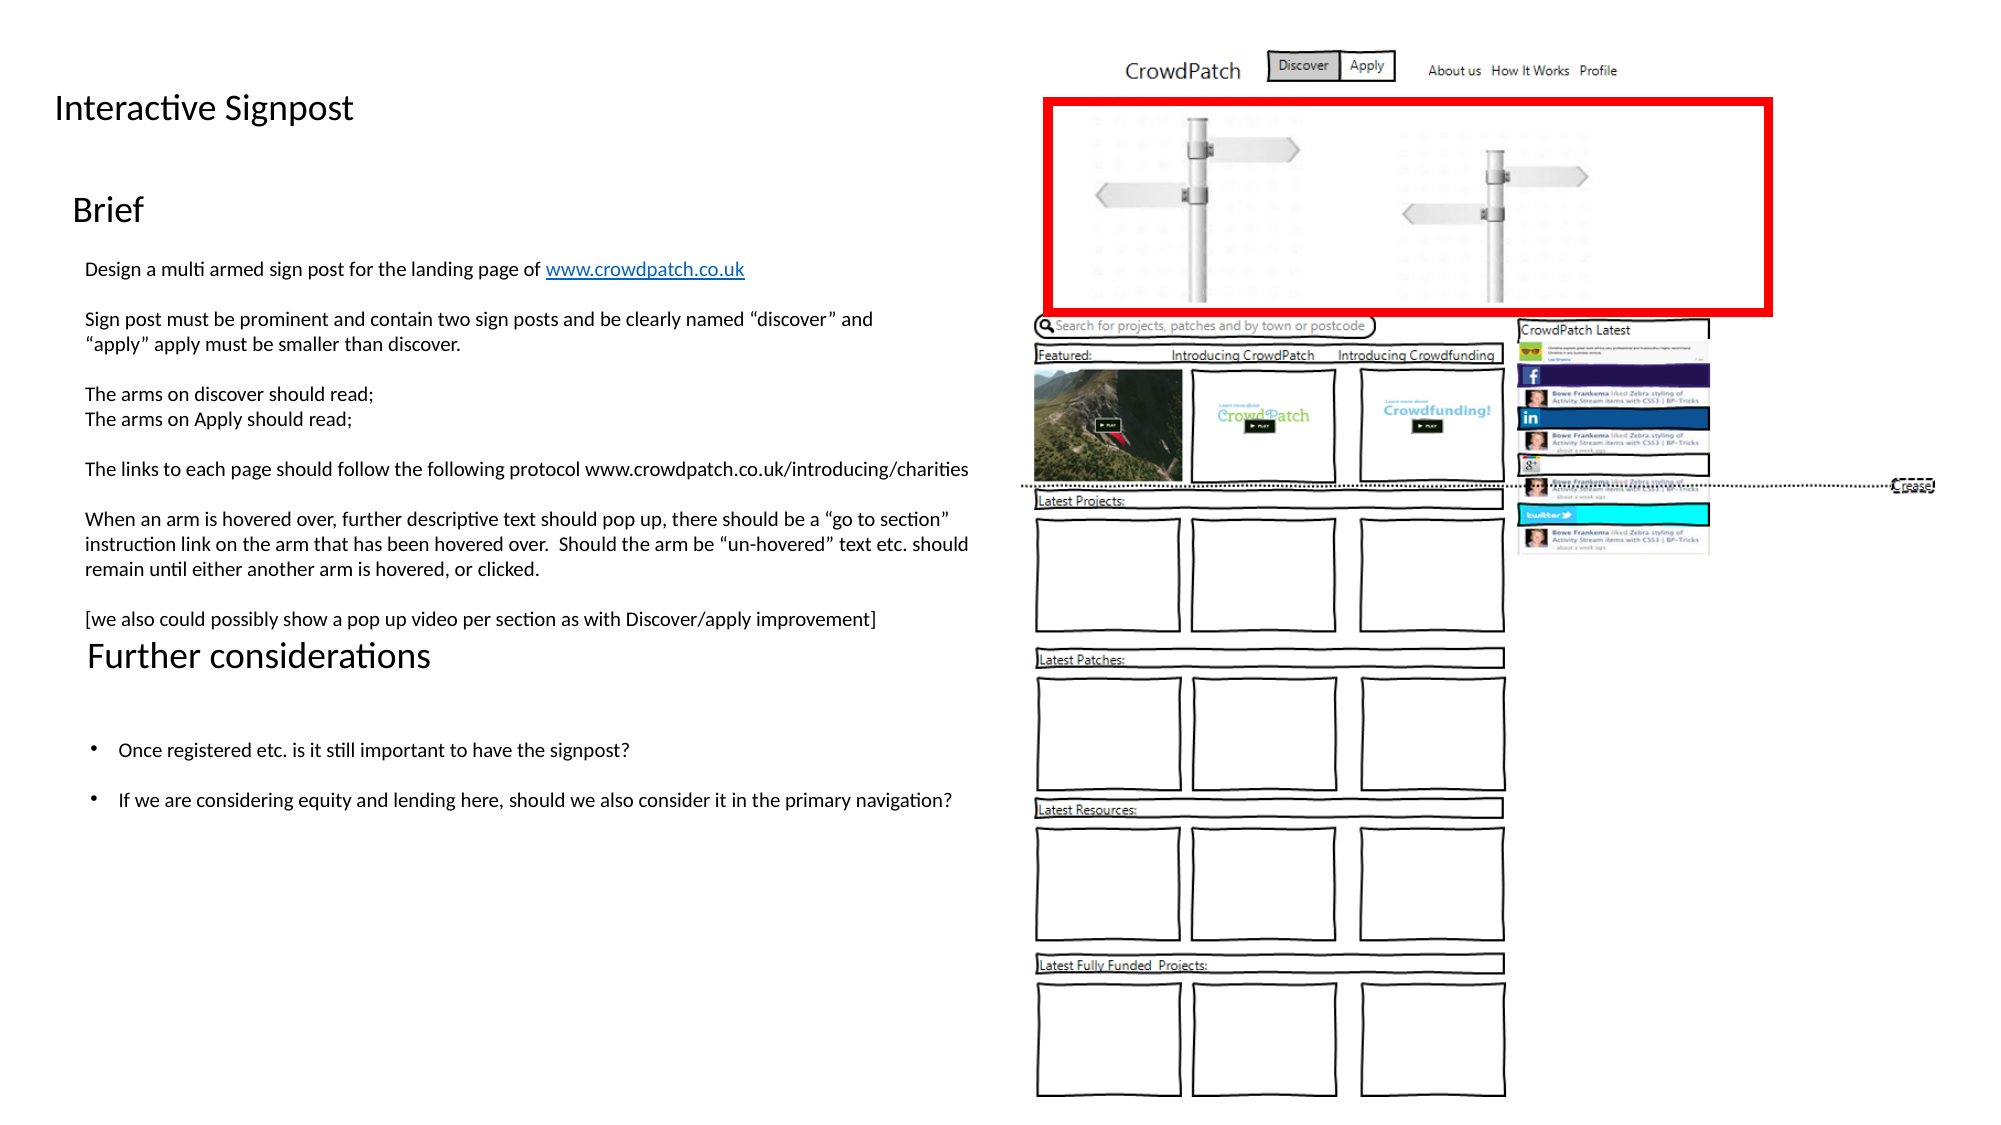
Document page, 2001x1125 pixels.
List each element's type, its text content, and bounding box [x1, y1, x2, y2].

text_box Once registered etc. is it still important to have the signpost? If we are considering equity and lending here, should we also consider it in the primary navigation? [75, 728, 969, 819]
picture [1021, 18, 1935, 1097]
text_box Brief [57, 177, 160, 238]
text_box Further considerations [72, 623, 447, 683]
text_box Interactive Signpost [39, 76, 370, 136]
text_box Design a multi armed sign post for the landing page of www.crowdpatch.co.uk Sign post must be prominent and contain two sign posts and be clearly named “discover” and “apply” apply must be smaller than discover. The arms on discover should read; The arms on Apply should read; The links to each page should follow the following protocol www.crowdpatch.co.uk/introducing/charities When an arm is hovered over, further descriptive text should pop up, there should be a “go to section” instruction link on the arm that has been hovered over. Should the arm be “un-hovered” text etc. should remain until either another arm is hovered, or clicked. [we also could possibly show a pop up video per section as with Discover/apply improvement] [70, 248, 1021, 638]
